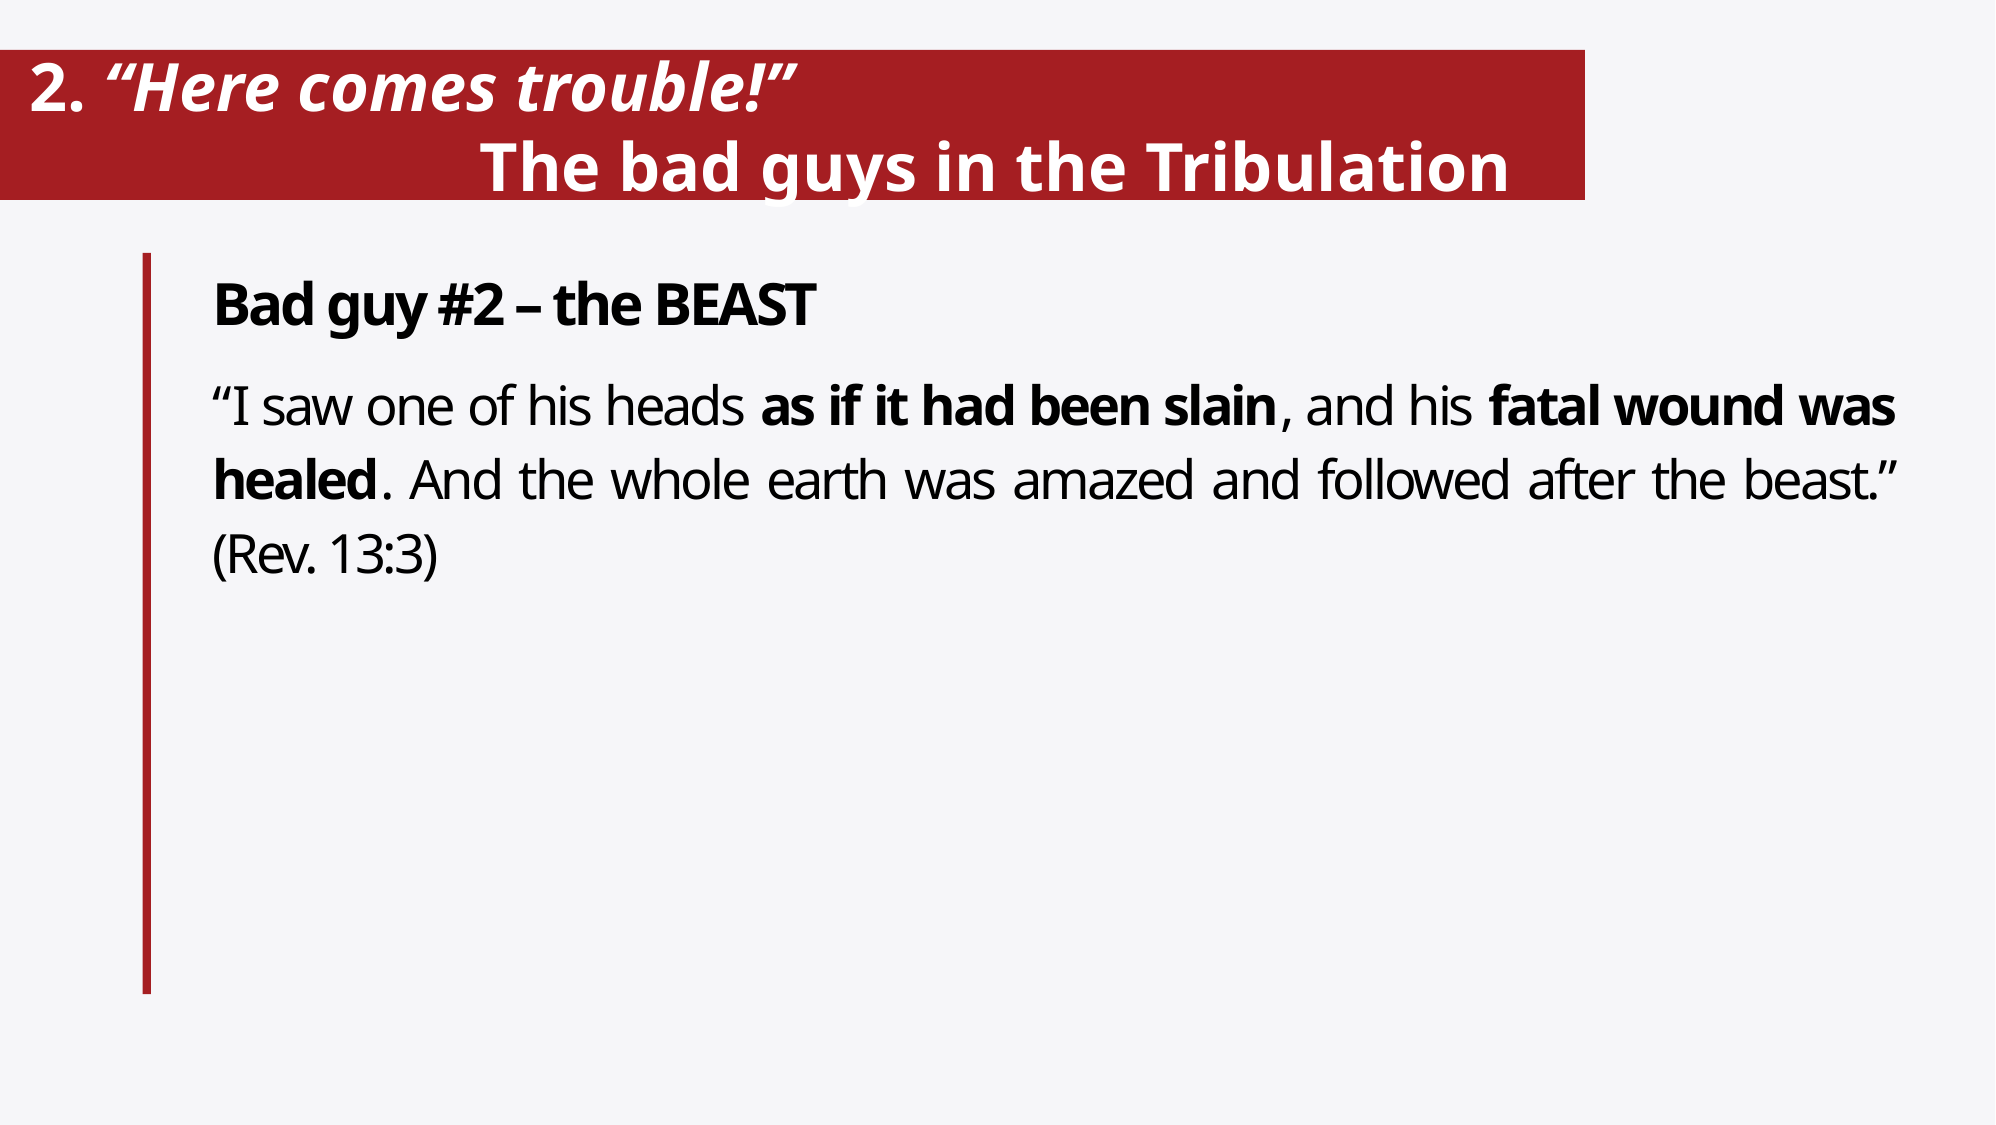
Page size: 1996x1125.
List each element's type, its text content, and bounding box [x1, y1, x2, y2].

title 2. “Here comes trouble!” The bad guys in the Tribulation [14, 62, 1810, 188]
subtitle Bad guy #2 – the BEAST “I saw one of his heads as if it had been slain, and his fatal wound was healed. And the whole earth was amazed and followed after the beast.” (Rev. 13:3) [197, 249, 1910, 1000]
